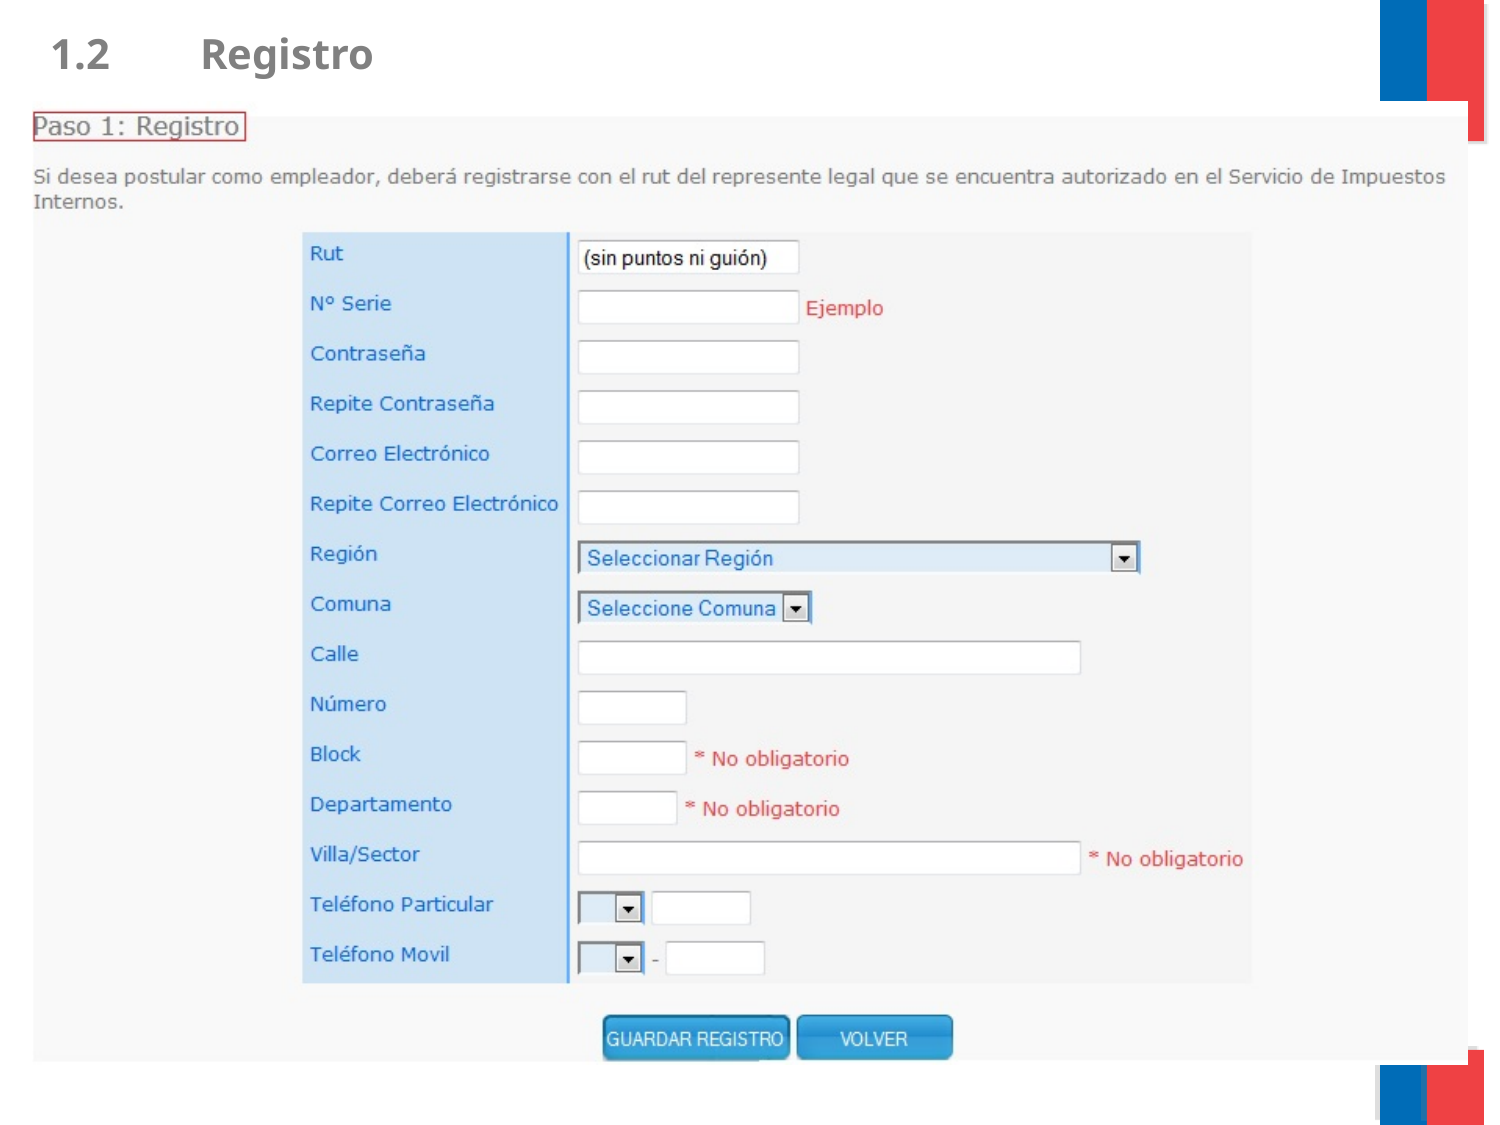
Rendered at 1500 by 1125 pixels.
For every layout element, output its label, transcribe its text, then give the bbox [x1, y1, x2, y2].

text_box 1.2 Registro [35, 20, 697, 86]
picture [32, 101, 1468, 1065]
